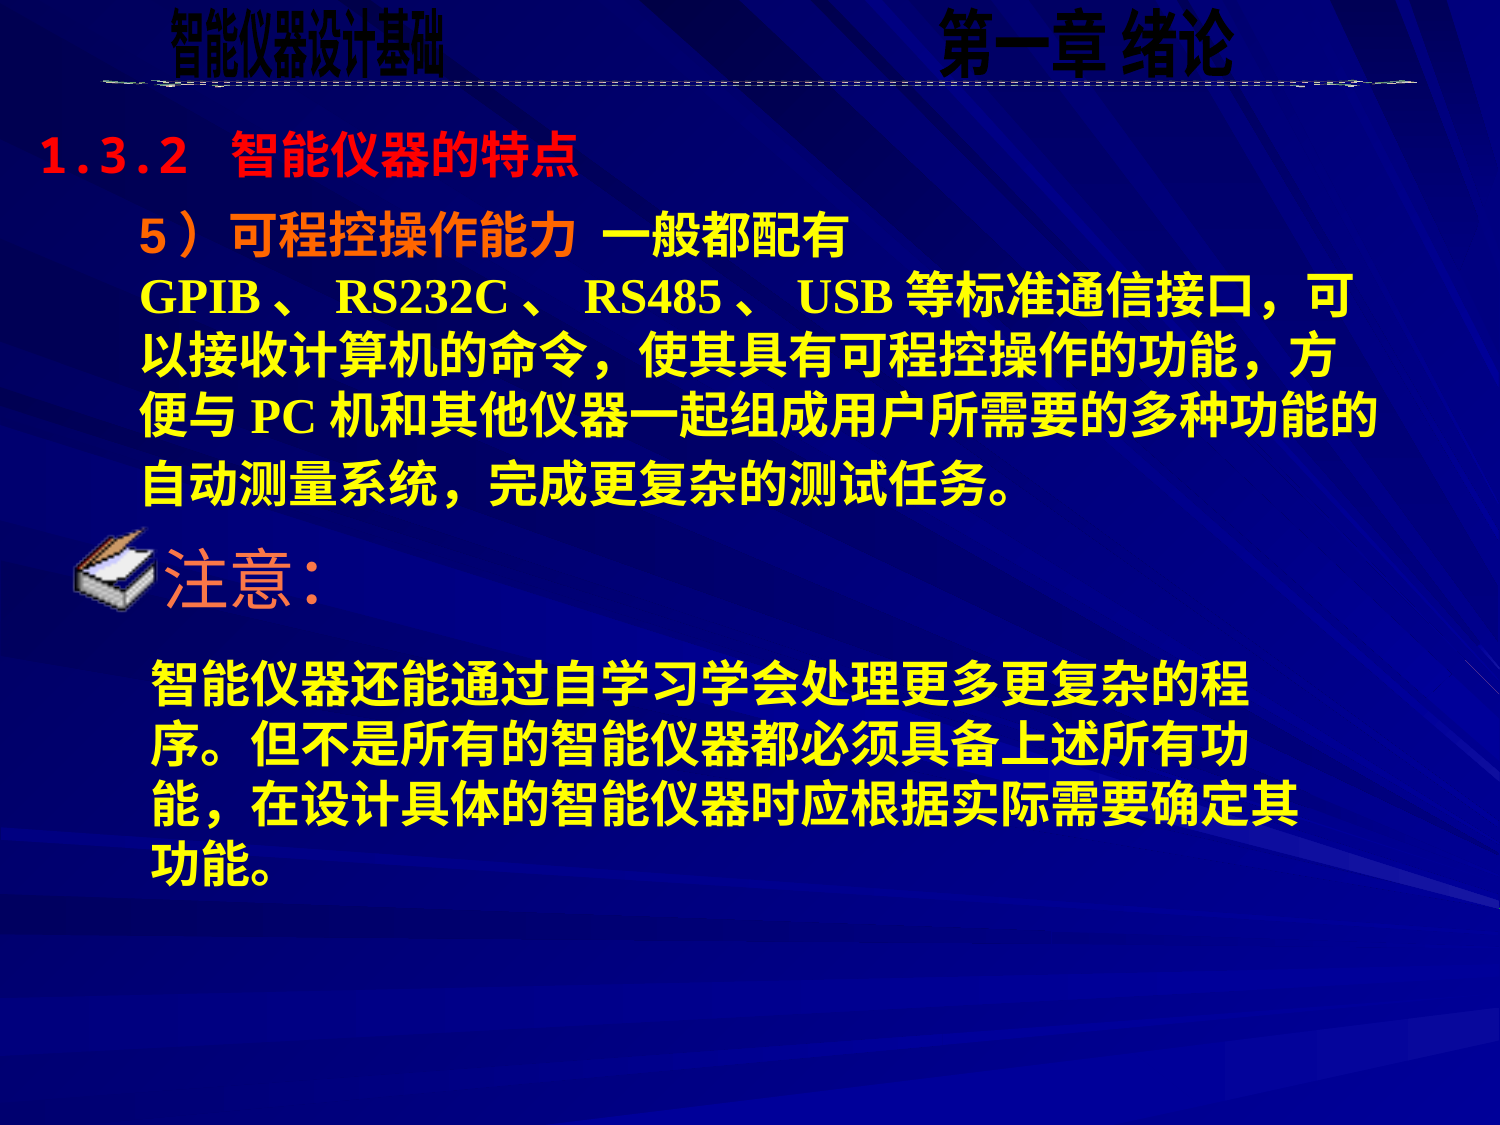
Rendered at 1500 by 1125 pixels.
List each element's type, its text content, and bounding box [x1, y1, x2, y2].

text_box 智能仪器还能通过自学习学会处理更多更复杂的程序。但不是所有的智能仪器都必须具备上述所有功能，在设计具体的智能仪器时应根据实际需要确定其功能。 [135, 645, 1365, 900]
text_box 5）可程控操作能力 一般都配有GPIB、RS232C、RS485、USB等标准通信接口，可以接收计算机的命令，使其具有可程控操作的功能，方便与PC机和其他仪器一起组成用户所需要的多种功能的自动测量系统，完成更复杂的测试任务。 [123, 196, 1400, 522]
picture [88, 78, 1424, 91]
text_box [41, 503, 378, 643]
text_box 1.3.2 智能仪器的特点 [23, 116, 607, 191]
